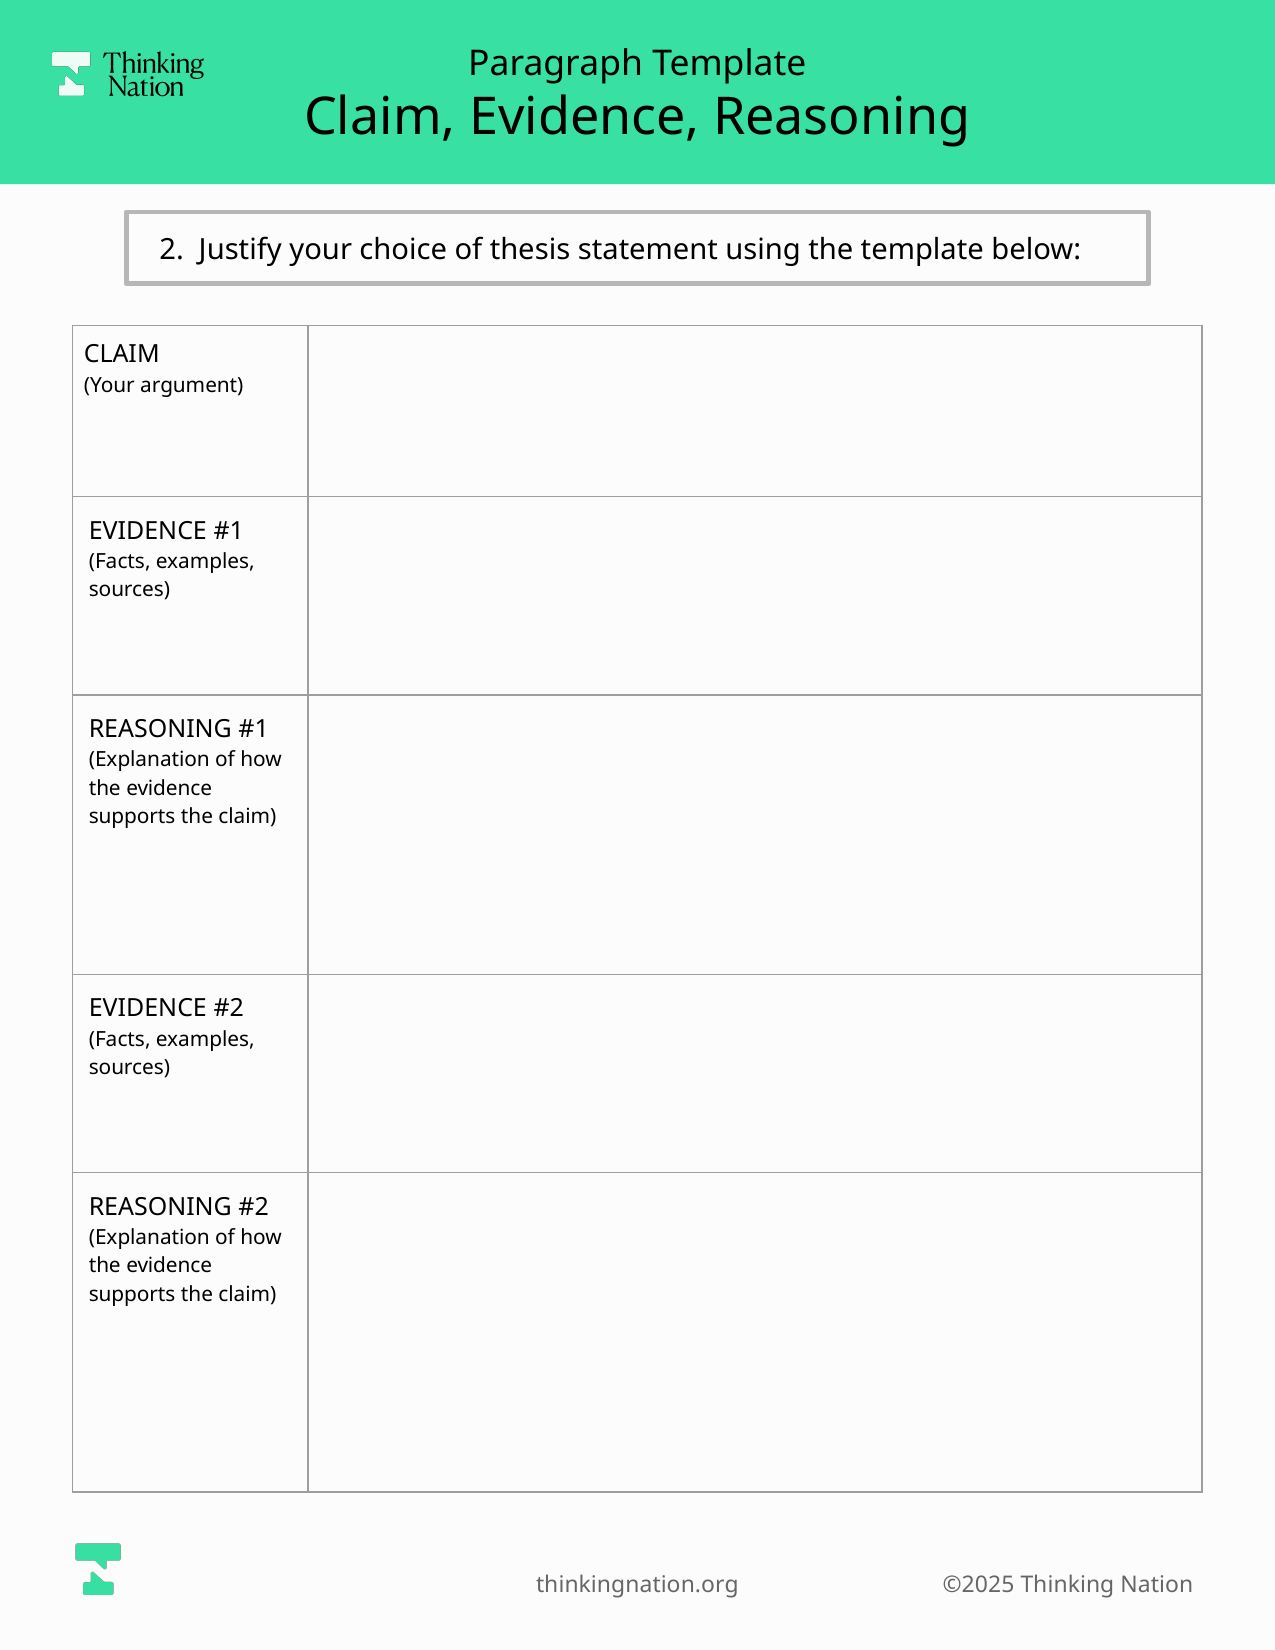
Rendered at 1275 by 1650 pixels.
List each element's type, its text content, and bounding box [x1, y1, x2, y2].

table_header CLAIM (Your argument) [73, 326, 307, 496]
picture [62, 1533, 134, 1605]
table_cell [309, 975, 1201, 1172]
table_header [309, 326, 1201, 496]
text_box Paragraph Template Claim, Evidence, Reasoning [0, 0, 1275, 185]
table_cell EVIDENCE #2 (Facts, examples, sources) [73, 975, 307, 1172]
table_cell REASONING #1 (Explanation of how the evidence supports the claim) [73, 696, 307, 974]
text_box 2. Justify your choice of thesis statement using the template below: [126, 211, 1149, 284]
picture [35, 37, 210, 110]
table_cell EVIDENCE #1 (Facts, examples, sources) [73, 497, 307, 694]
text_box ©2025 Thinking Nation [907, 1553, 1210, 1605]
table_cell REASONING #2 (Explanation of how the evidence supports the claim) [73, 1173, 307, 1491]
table_cell [309, 497, 1201, 694]
text_box thinkingnation.org [486, 1553, 789, 1605]
table_cell [309, 696, 1201, 974]
table_cell [309, 1173, 1201, 1491]
